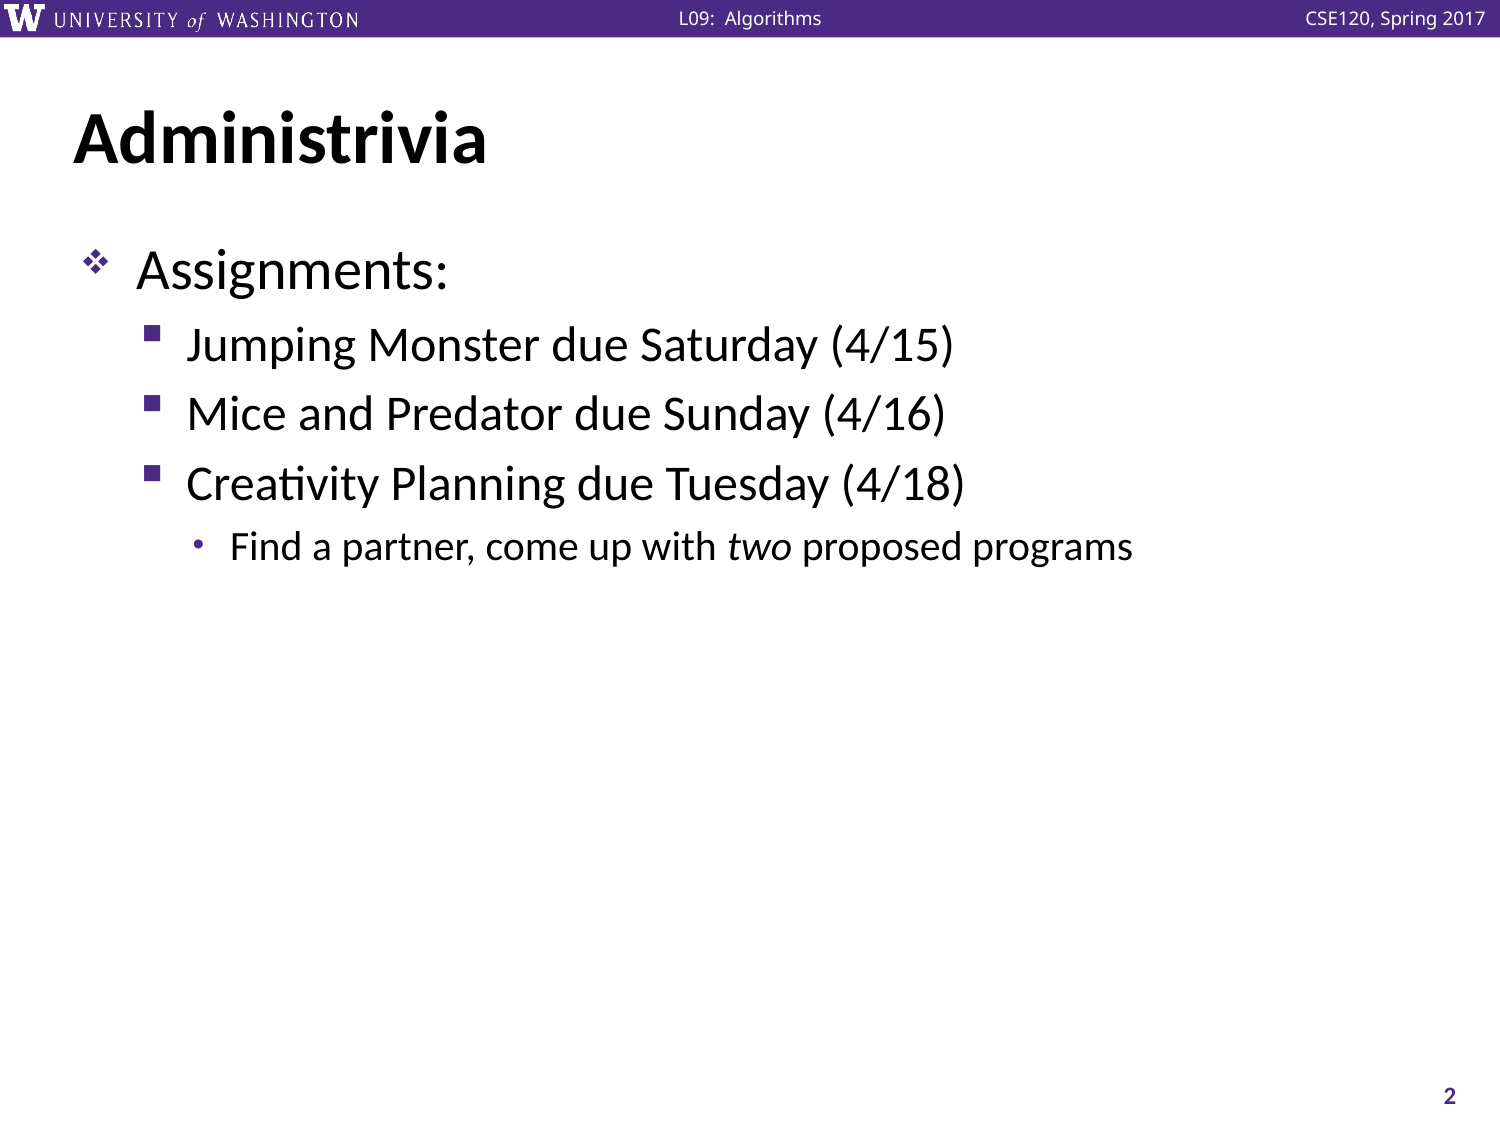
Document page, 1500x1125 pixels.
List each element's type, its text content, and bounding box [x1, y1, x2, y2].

title Administrivia [58, 71, 1438, 197]
slide_number 2 [1400, 1065, 1500, 1125]
picture [4, 4, 358, 32]
list Assignments: Jumping Monster due Saturday (4/15) Mice and Predator due Sunday (4/16) Creativity Planning due Tuesday (4/18) Find a partner, come up with two proposed programs [64, 223, 1438, 1040]
